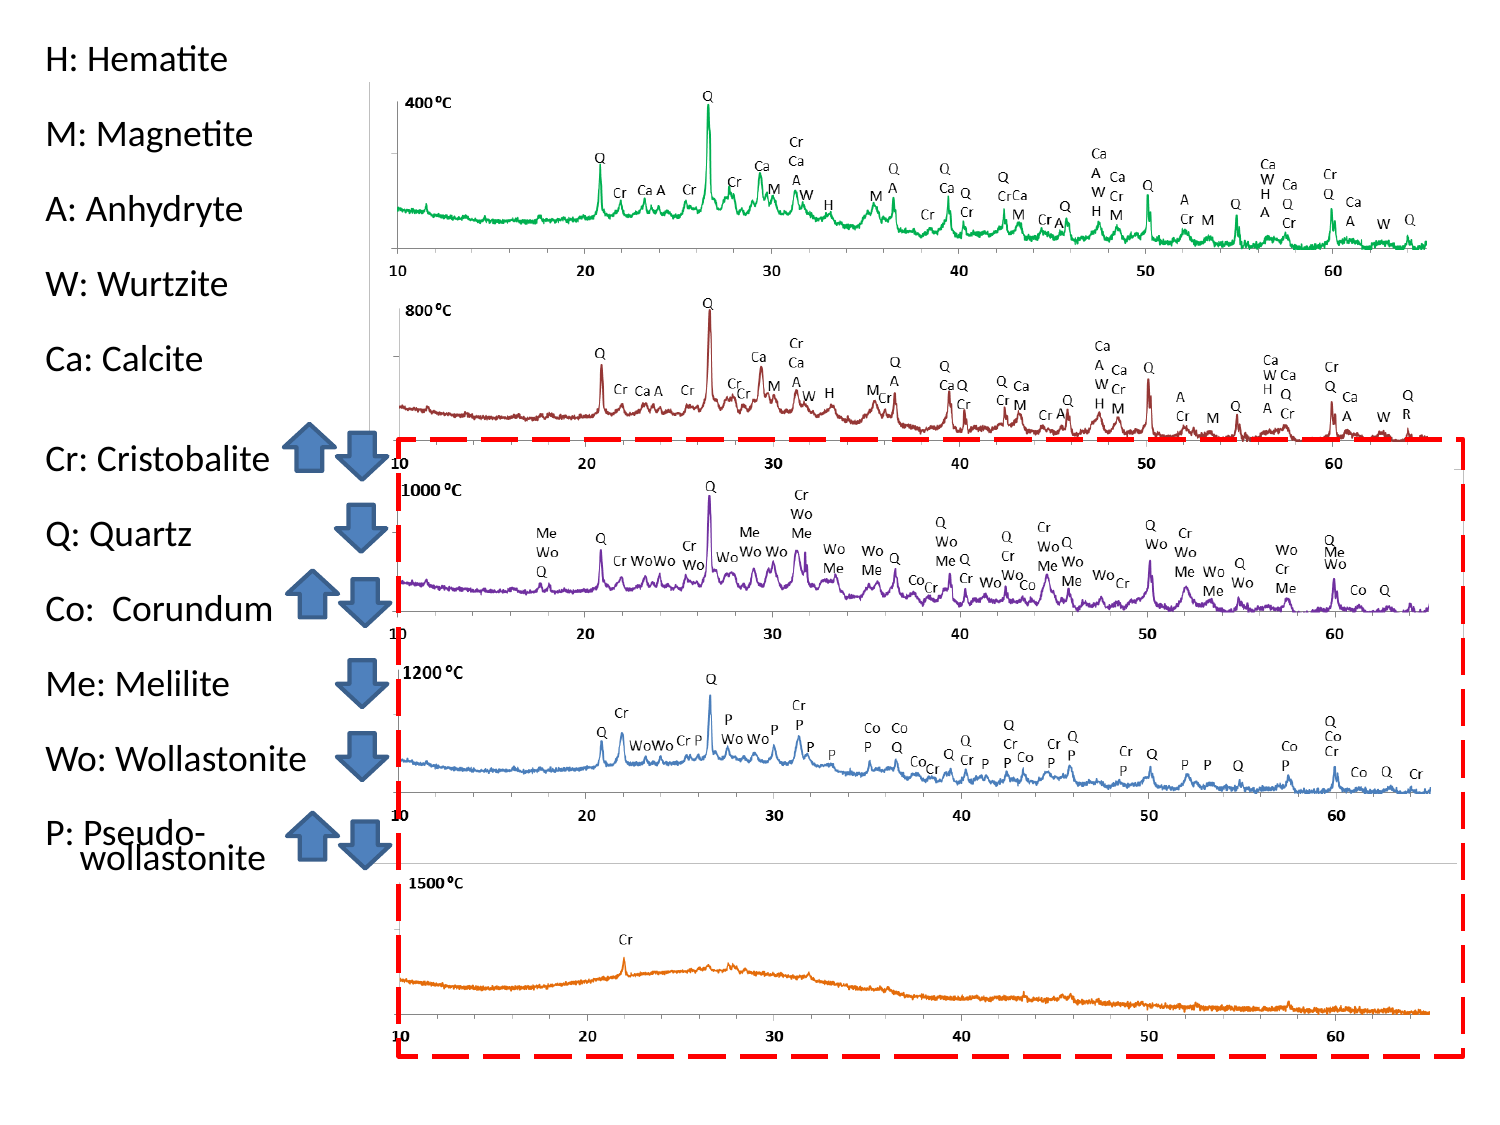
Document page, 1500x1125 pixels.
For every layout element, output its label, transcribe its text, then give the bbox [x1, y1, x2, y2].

text_box [337, 819, 359, 866]
text_box H: Hematite M: Magnetite A: Anhydryte W: Wurtzite Ca: Calcite Cr: Cristobalite Q: Quartz Co: Corundum Me: Melilite Wo: Wollastonite P: Pseudo- wollastonite [30, 46, 428, 910]
text_box [334, 731, 359, 781]
text_box [334, 658, 359, 708]
text_box [337, 577, 359, 624]
text_box [284, 810, 341, 862]
text_box [281, 422, 337, 473]
text_box [333, 502, 359, 553]
text_box [284, 568, 341, 620]
picture [364, 82, 1464, 1057]
text_box [334, 430, 359, 480]
